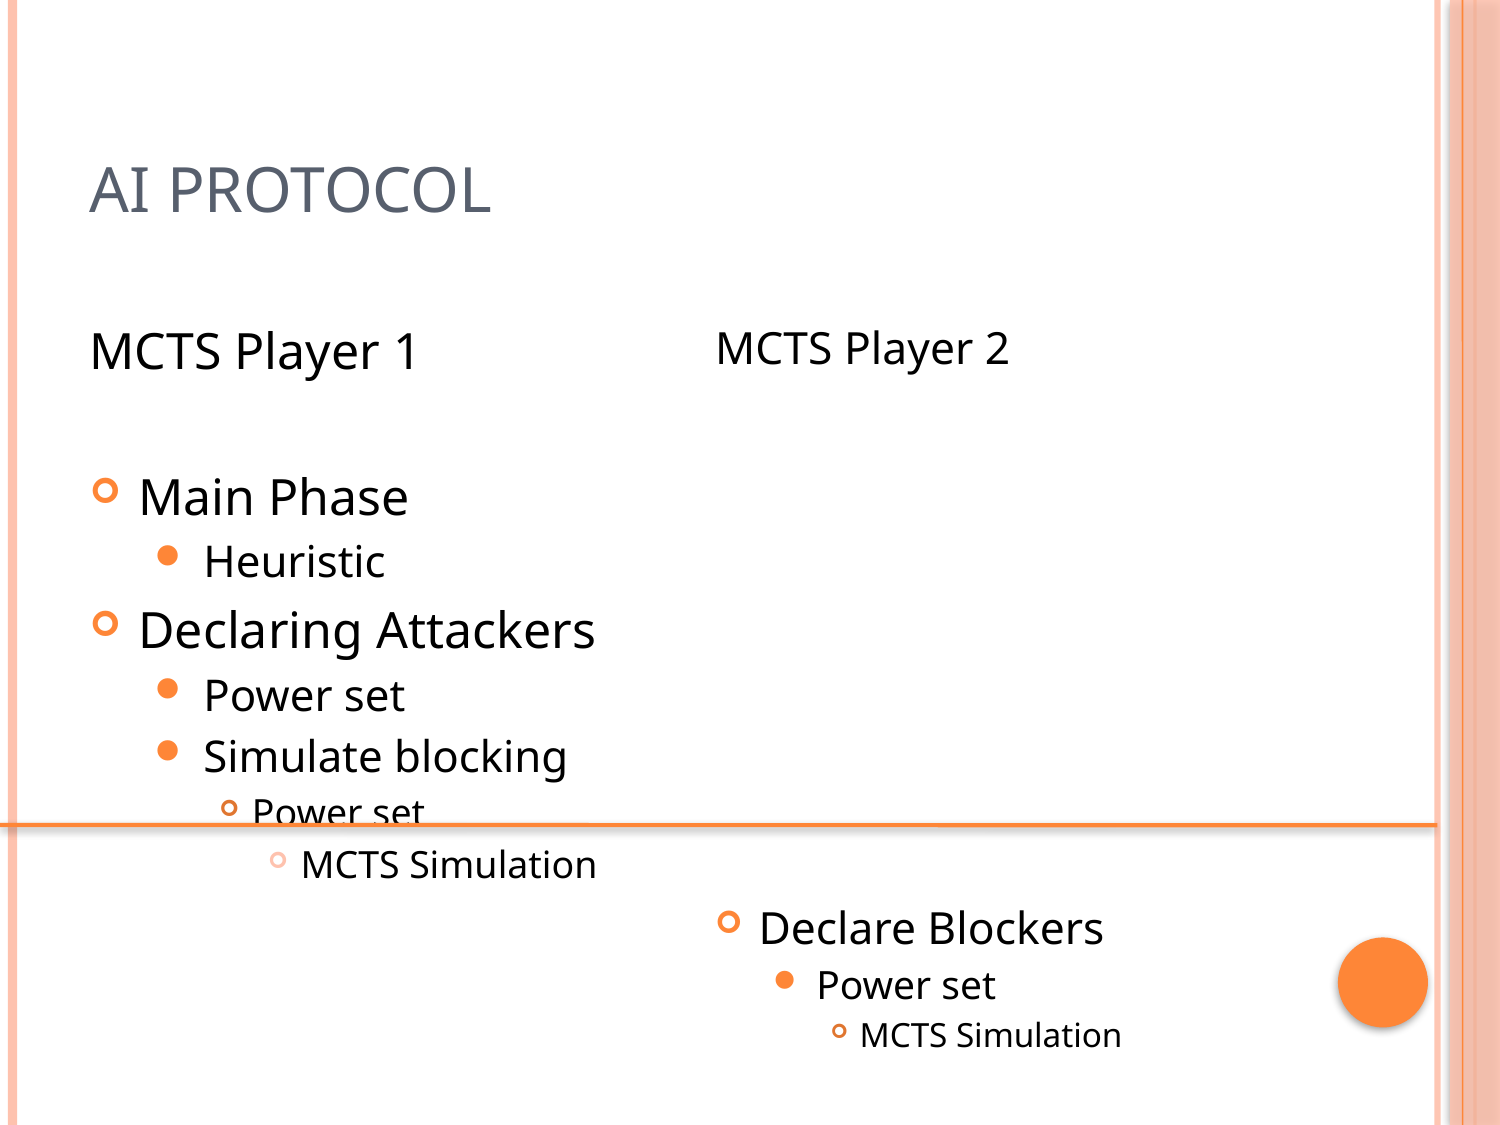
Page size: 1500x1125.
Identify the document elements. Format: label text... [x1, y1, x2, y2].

list MCTS Player 1 Main Phase Heuristic Declaring Attackers Power set Simulate blocking Power set MCTS Simulation [75, 312, 675, 820]
title AI Protocol [75, 45, 1300, 233]
list MCTS Player 2 Declare Blockers Power set MCTS Simulation [700, 312, 1301, 820]
list MCTS Player 2 Declare Blockers Power set MCTS Simulation [700, 838, 1301, 1063]
list MCTS Player 1 Main Phase Heuristic Declaring Attackers Power set Simulate blocking Power set MCTS Simulation [75, 837, 675, 1063]
